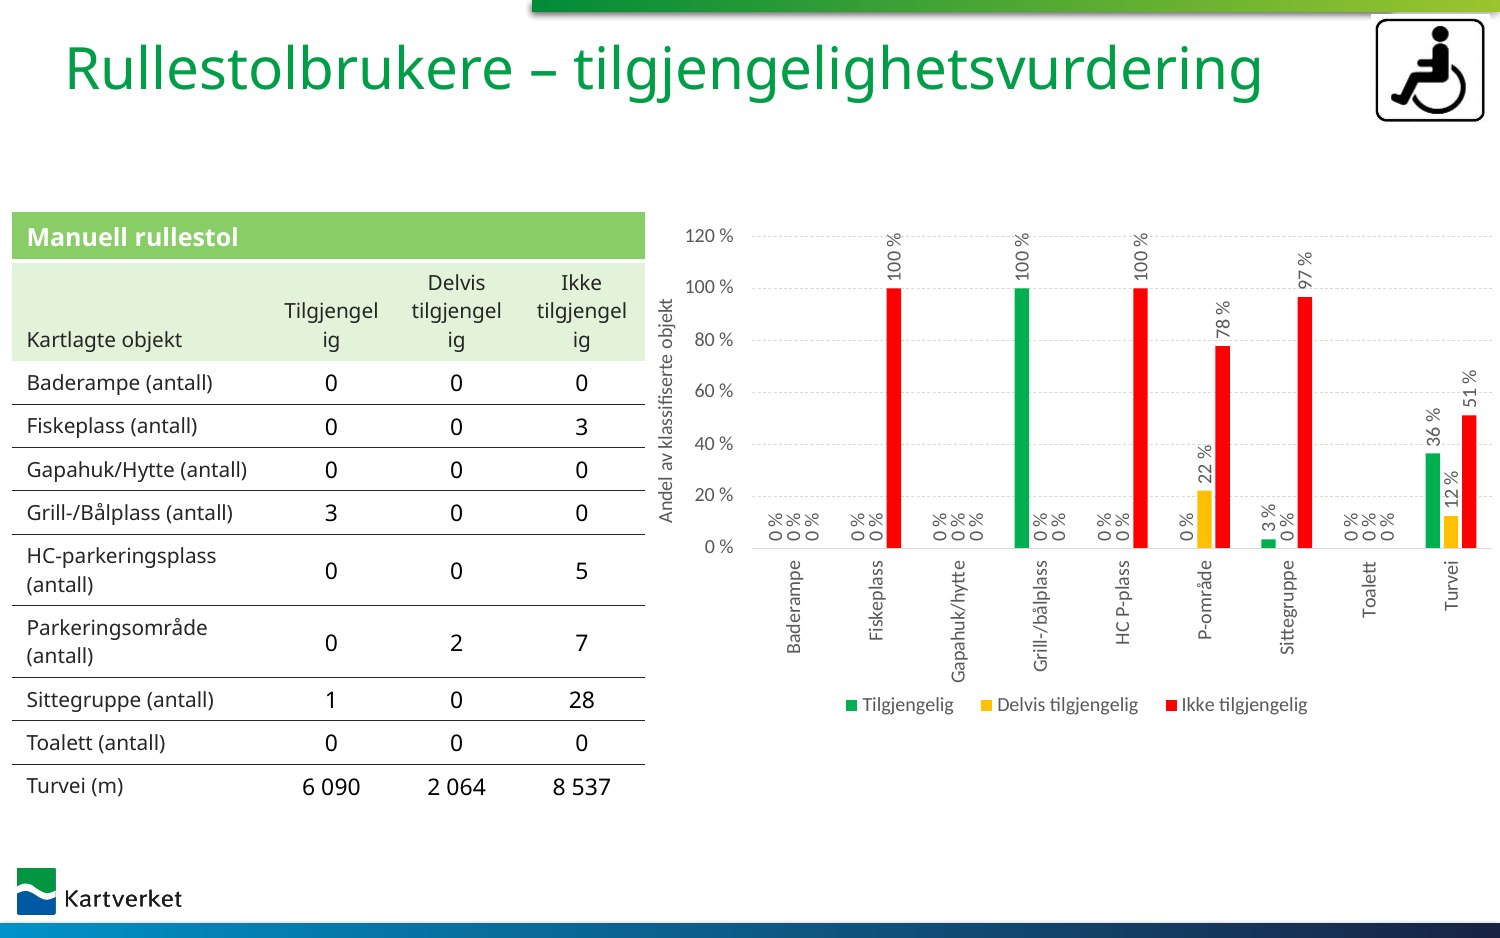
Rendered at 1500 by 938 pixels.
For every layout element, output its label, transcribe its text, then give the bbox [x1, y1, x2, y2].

table_cell 8 537 [519, 765, 645, 807]
table_cell 0 [269, 535, 394, 605]
table_cell 7 [519, 606, 638, 677]
table_cell 0 [269, 448, 394, 490]
table_cell 3 [519, 405, 638, 447]
table_cell 0 [394, 535, 519, 605]
table_cell Sittegruppe (antall) [12, 678, 269, 720]
table_cell 0 [269, 606, 394, 677]
table_cell Ikke tilgjengelig [519, 263, 638, 361]
table_cell 28 [519, 678, 638, 720]
table_cell Toalett (antall) [12, 721, 269, 764]
picture [1371, 13, 1491, 127]
table_cell 0 [394, 361, 519, 404]
table_cell Fiskeplass (antall) [12, 405, 269, 447]
table_cell Tilgjengelig [269, 263, 394, 361]
table_cell 0 [394, 721, 519, 764]
table_cell Baderampe (antall) [12, 361, 269, 404]
table_header Manuell rullestol [12, 212, 645, 259]
table_cell 0 [269, 361, 394, 404]
table_cell 0 [269, 405, 394, 447]
table_cell 0 [519, 491, 638, 534]
table_cell 0 [519, 448, 638, 490]
table_cell 0 [394, 405, 519, 447]
table_cell Grill-/Bålplass (antall) [12, 491, 269, 534]
table_cell 0 [394, 491, 519, 534]
table_cell 0 [394, 678, 519, 720]
table_cell 2 [394, 606, 519, 677]
table_cell 0 [269, 721, 394, 764]
table_cell HC-parkeringsplass (antall) [12, 535, 269, 605]
picture [643, 218, 1500, 728]
table_cell Delvis tilgjengelig [394, 263, 519, 361]
text_box Rullestolbrukere – tilgjengelighetsvurdering [49, 12, 1372, 109]
table_cell Gapahuk/Hytte (antall) [12, 448, 269, 490]
table_cell 0 [394, 448, 519, 490]
table_cell 3 [269, 491, 394, 534]
table_cell 0 [519, 361, 638, 404]
table_cell 1 [269, 678, 394, 720]
table_cell 6 090 [269, 765, 394, 807]
table_cell Kartlagte objekt [12, 263, 269, 361]
table_cell Parkeringsområde (antall) [12, 606, 269, 677]
table_cell Turvei (m) [12, 765, 269, 807]
table_cell 5 [519, 535, 638, 605]
table_cell 0 [519, 721, 645, 764]
table_cell 2 064 [394, 765, 519, 807]
